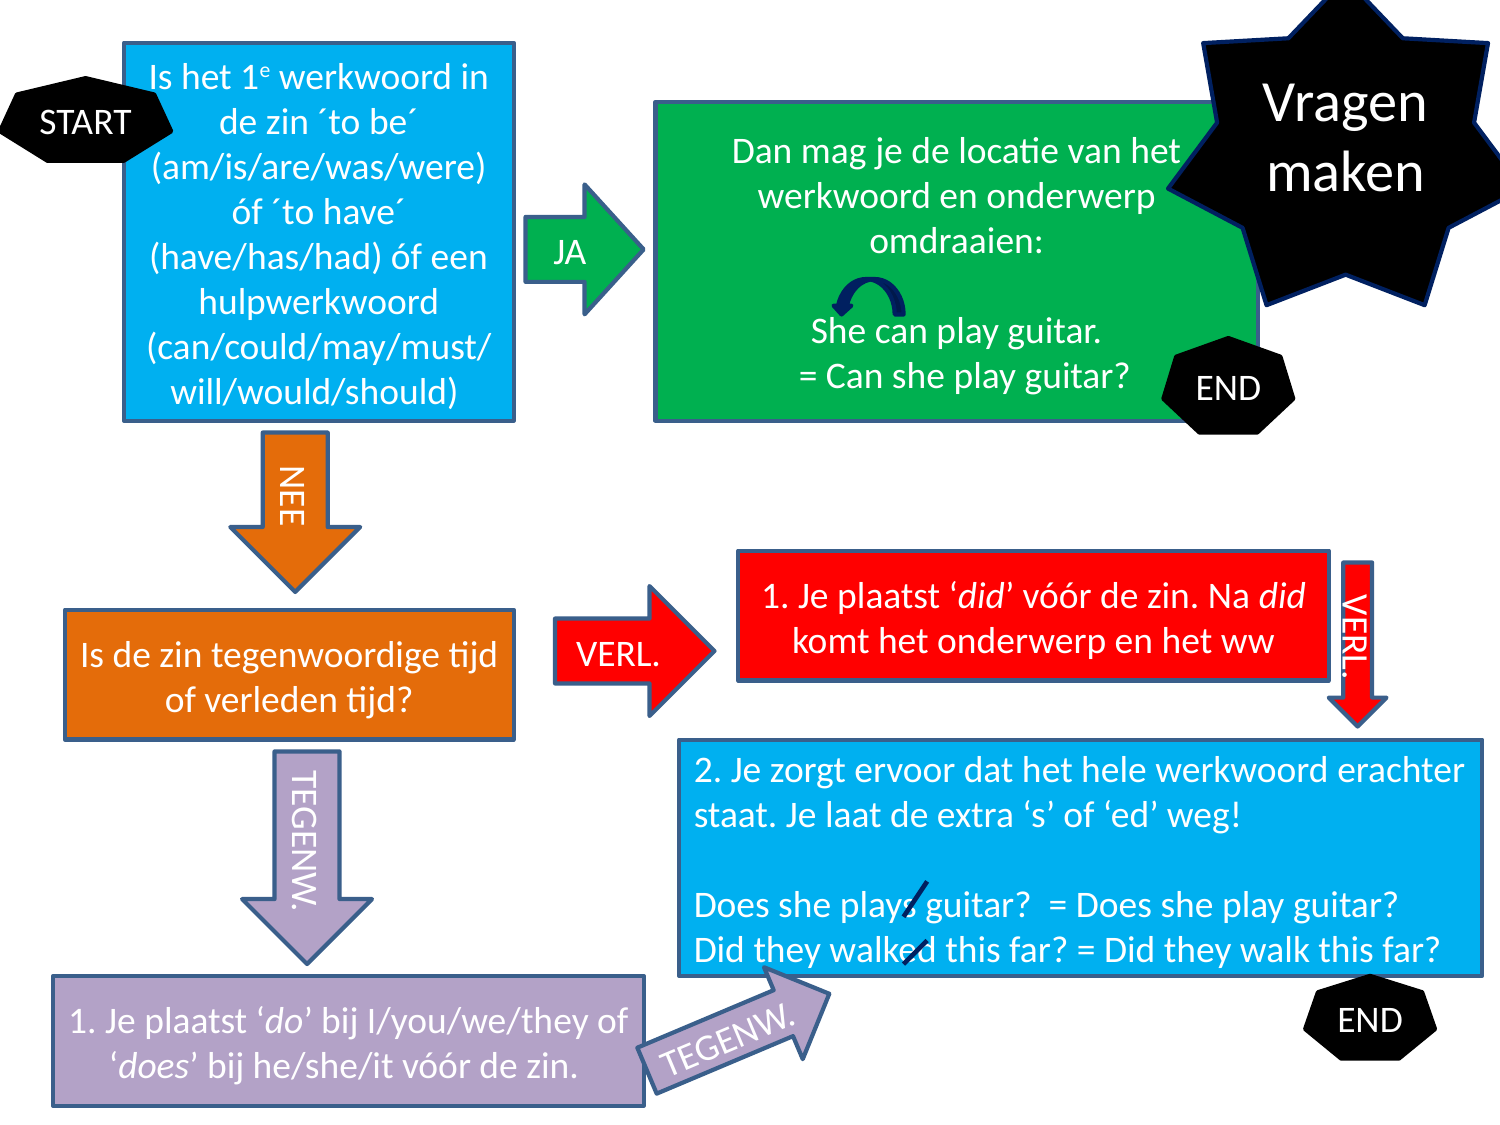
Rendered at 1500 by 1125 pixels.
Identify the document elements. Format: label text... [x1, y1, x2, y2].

text_box START [0, 76, 174, 163]
text_box 2. Je zorgt ervoor dat het hele werkwoord erachter staat. Je laat de extra ‘s’ of ‘ed’ weg! Does she plays guitar? = Does she play guitar? Did they walked this far? = Did they walk this far? [677, 738, 1484, 978]
text_box 1. Je plaatst ‘did’ vóór de zin. Na did komt het onderwerp en het ww [736, 549, 1331, 683]
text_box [903, 940, 928, 965]
text_box END [1303, 973, 1438, 1061]
text_box Is het 1e werkwoord in de zin ´to be´ (am/is/are/was/were) óf ´to have´ (have/has/had) óf een hulpwerkwoord (can/could/may/must/will/would/should) [122, 41, 516, 423]
text_box TEGENW. [635, 965, 832, 1096]
text_box NEE [228, 430, 363, 595]
text_box TEGENW. [240, 749, 374, 967]
text_box END [1161, 336, 1296, 435]
text_box Dan mag je de locatie van het werkwoord en onderwerp omdraaien: She can play guitar. = Can she play guitar? [653, 100, 1260, 423]
text_box Vragen maken [1166, 0, 1500, 308]
text_box JA [523, 182, 646, 317]
text_box VERL. [1326, 560, 1389, 729]
text_box Is de zin tegenwoordige tijd of verleden tijd? [63, 608, 516, 742]
text_box 1. Je plaatst ‘do’ bij I/you/we/they of ‘does’ bij he/she/it vóór de zin. [51, 974, 646, 1108]
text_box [903, 881, 928, 918]
text_box [831, 276, 906, 317]
text_box VERL. [552, 584, 717, 718]
